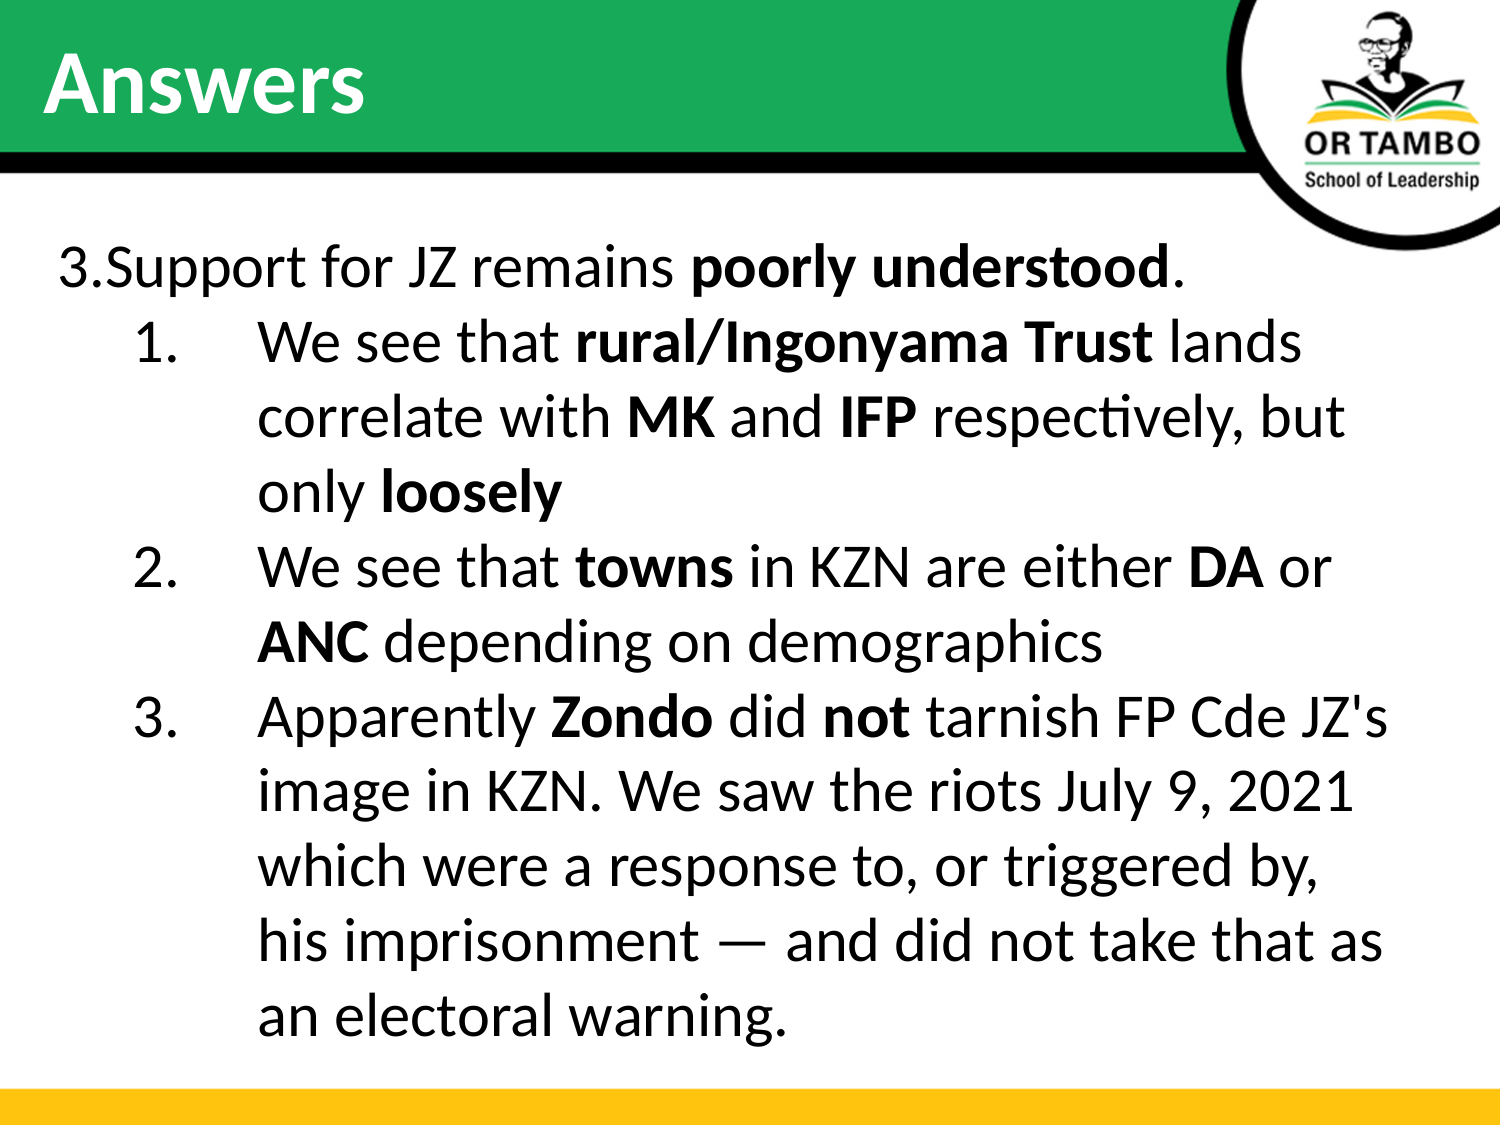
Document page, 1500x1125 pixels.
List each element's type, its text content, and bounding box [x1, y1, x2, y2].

picture [0, 0, 1500, 1125]
text_box Support for JZ remains poorly understood. We see that rural/Ingonyama Trust lands correlate with MK and IFP respectively, but only loosely We see that towns in KZN are either DA or ANC depending on demographics Apparently Zondo did not tarnish FP Cde JZ's image in KZN. We saw the riots July 9, 2021 which were a response to, or triggered by, his imprisonment — and did not take that as an electoral warning. [50, 217, 1400, 1057]
title Answers [35, 0, 1387, 154]
